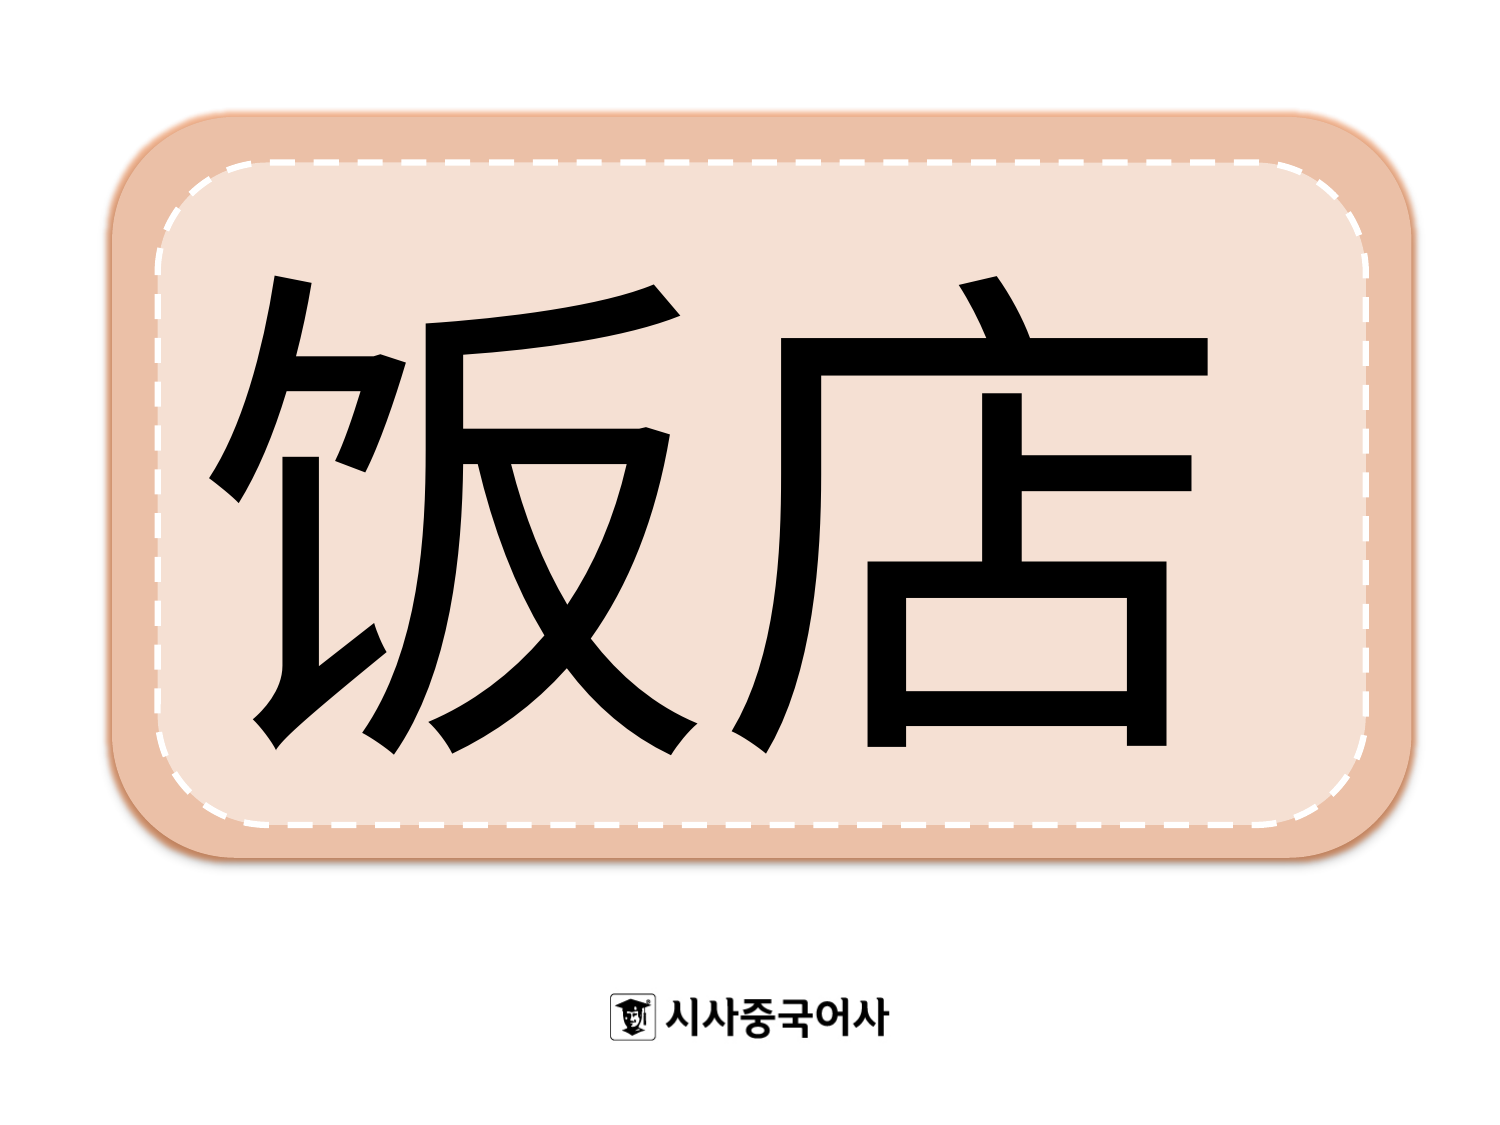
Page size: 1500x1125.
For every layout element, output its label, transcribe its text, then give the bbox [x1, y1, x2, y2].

picture [602, 987, 898, 1047]
text_box [162, 160, 1371, 824]
text_box 饭店 [171, 172, 1380, 836]
